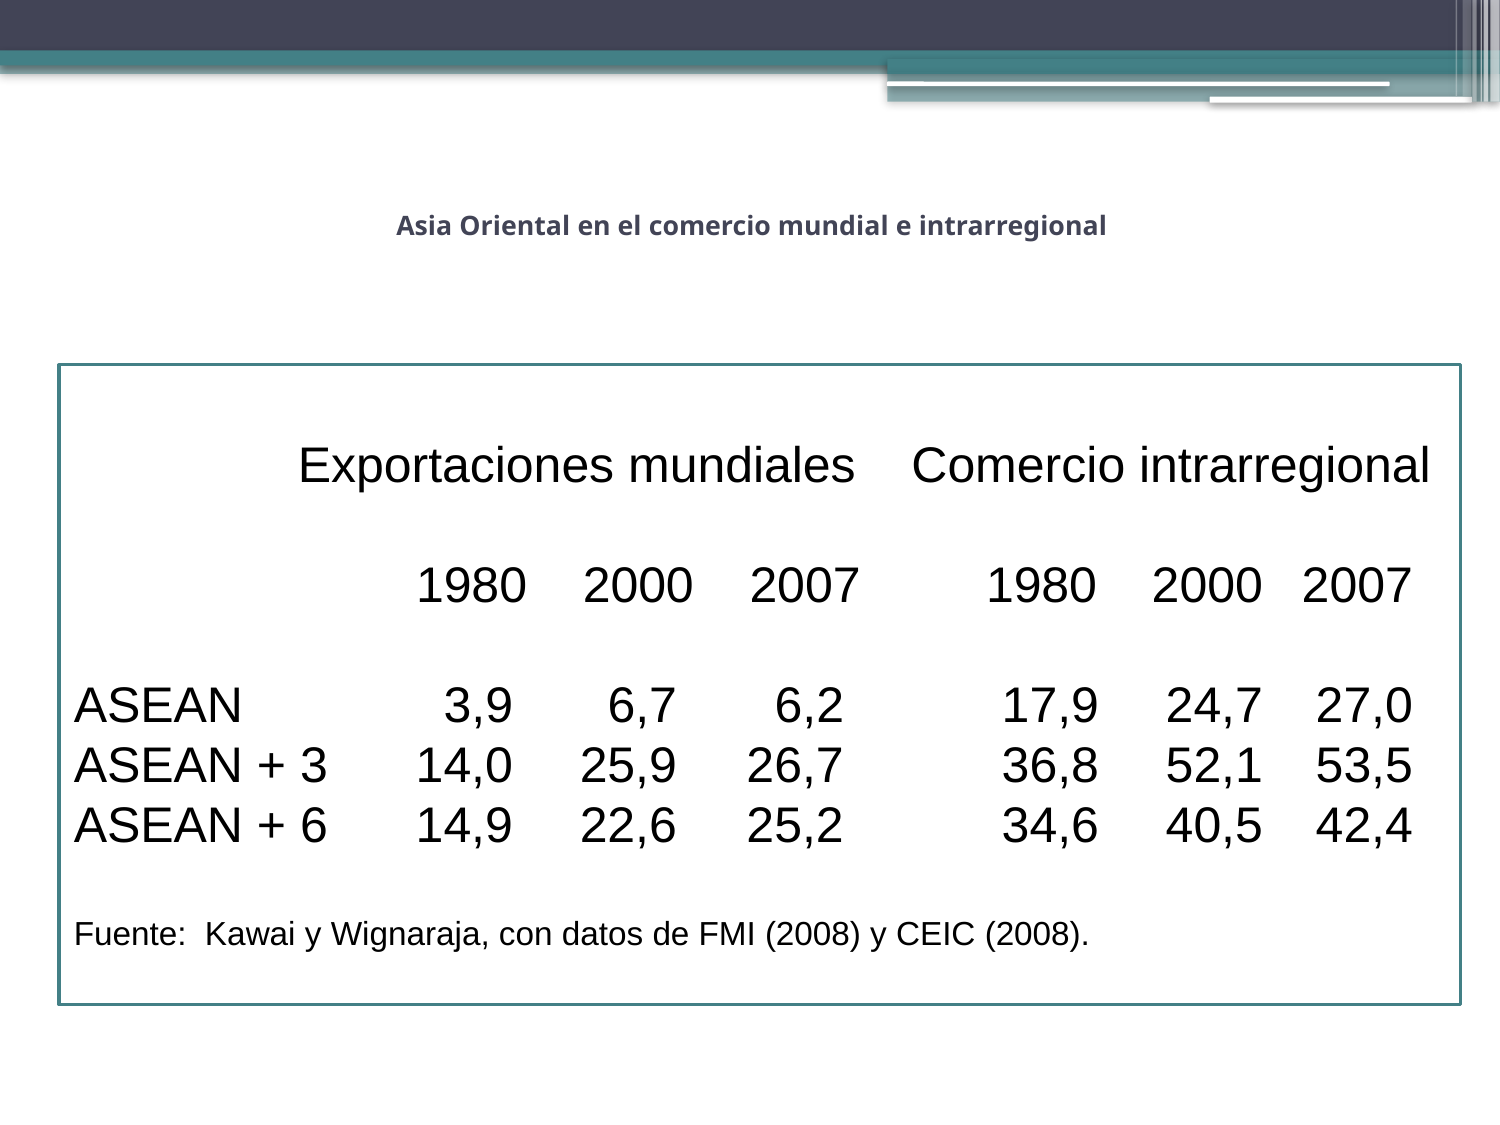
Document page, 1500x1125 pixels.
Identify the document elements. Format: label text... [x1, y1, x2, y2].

text_box Exportaciones mundiales Comercio intrarregional 1980 2000 2007 1980 2000 2007 ASEAN 3,9 6,7 6,2 17,9 24,7 27,0 ASEAN + 3 14,0 25,9 26,7 36,8 52,1 53,5 ASEAN + 6 14,9 22,6 25,2 34,6 40,5 42,4 Fuente: Kawai y Wignaraja, con datos de FMI (2008) y CEIC (2008). [57, 363, 1462, 1006]
title Asia Oriental en el comercio mundial e intrarregional [76, 137, 1427, 313]
